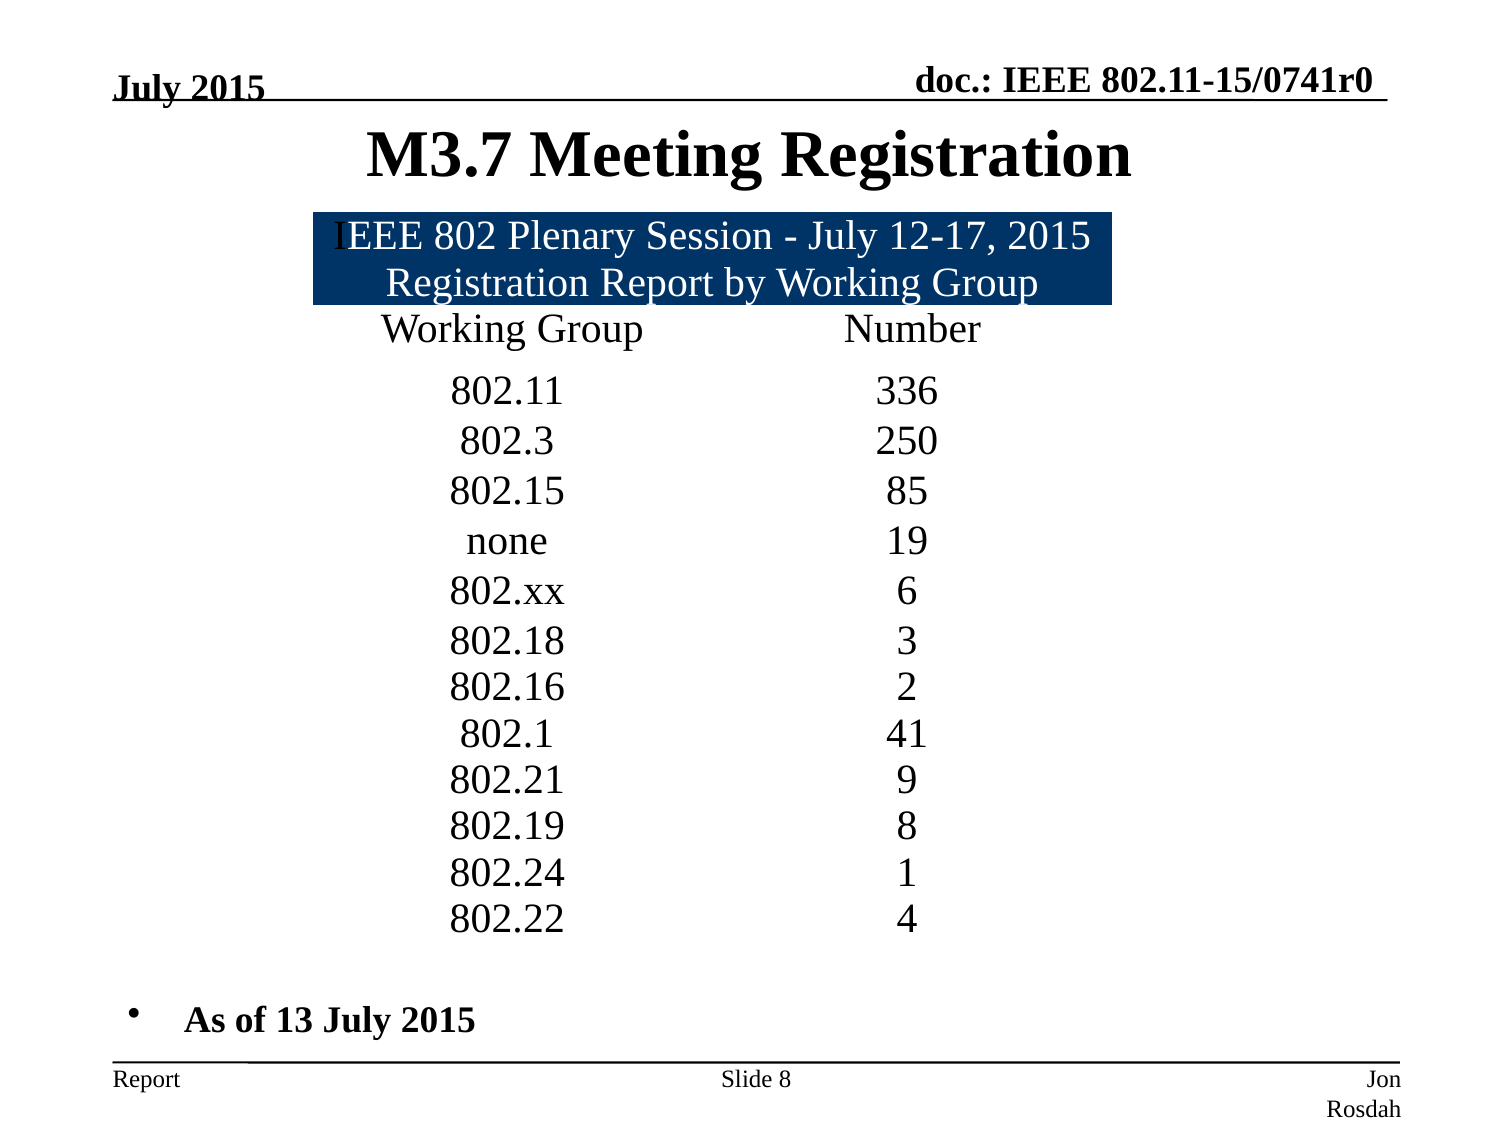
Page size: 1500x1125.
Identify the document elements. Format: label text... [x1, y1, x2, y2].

table_cell none [313, 517, 713, 567]
table_cell 6 [713, 567, 1112, 617]
table_cell 802.22 [313, 895, 713, 941]
table_cell 9 [713, 756, 1112, 803]
table_cell 802.3 [313, 417, 713, 467]
table_header IEEE 802 Plenary Session - July 12-17, 2015 Registration Report by Working Group [313, 212, 1112, 305]
table_cell 802.19 [313, 803, 713, 849]
table_cell Working Group [313, 305, 713, 367]
list As of 13 July 2015 [112, 987, 1263, 1051]
table_cell 19 [713, 517, 1112, 567]
table_cell 41 [713, 710, 1112, 756]
table_cell Number [713, 305, 1112, 367]
table_cell 1 [713, 849, 1112, 895]
table_cell 802.1 [313, 710, 713, 756]
table_cell 802.18 [313, 617, 713, 664]
table_cell 85 [713, 467, 1112, 517]
footer Jon Rosdahl (CSR) [1324, 1061, 1402, 1093]
title M3.7 Meeting Registration [112, 112, 1388, 188]
table_cell 802.21 [313, 756, 713, 803]
table_cell 8 [713, 803, 1112, 849]
table_cell 802.24 [313, 849, 713, 895]
table_cell 4 [713, 895, 1112, 941]
table_cell 802.15 [313, 467, 713, 517]
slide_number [112, 62, 361, 109]
table_cell 802.16 [313, 664, 713, 710]
table_cell 802.xx [313, 567, 713, 617]
table_cell 2 [713, 664, 1112, 710]
table_cell 802.11 [313, 367, 713, 417]
slide_number Slide 8 [712, 1061, 800, 1093]
table_cell 3 [713, 617, 1112, 664]
table_cell 336 [713, 367, 1112, 417]
table_cell 250 [713, 417, 1112, 467]
